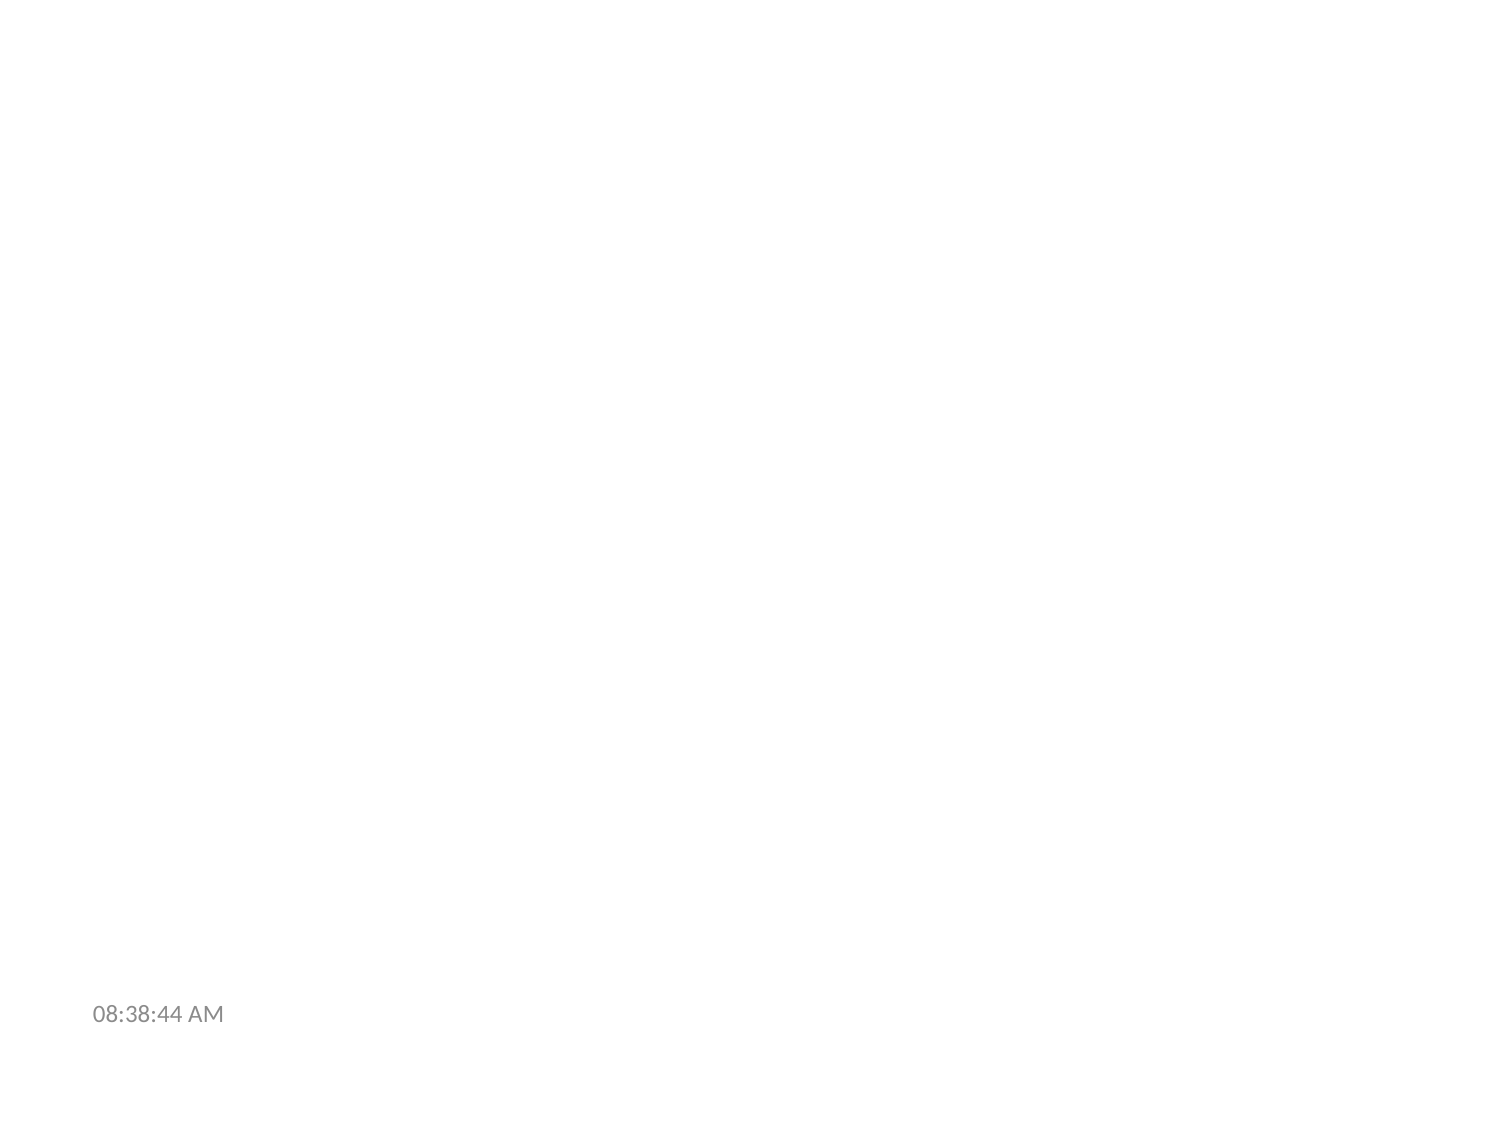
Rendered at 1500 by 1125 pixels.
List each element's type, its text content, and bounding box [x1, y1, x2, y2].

text_box 3:35:09 PM [77, 982, 428, 1043]
